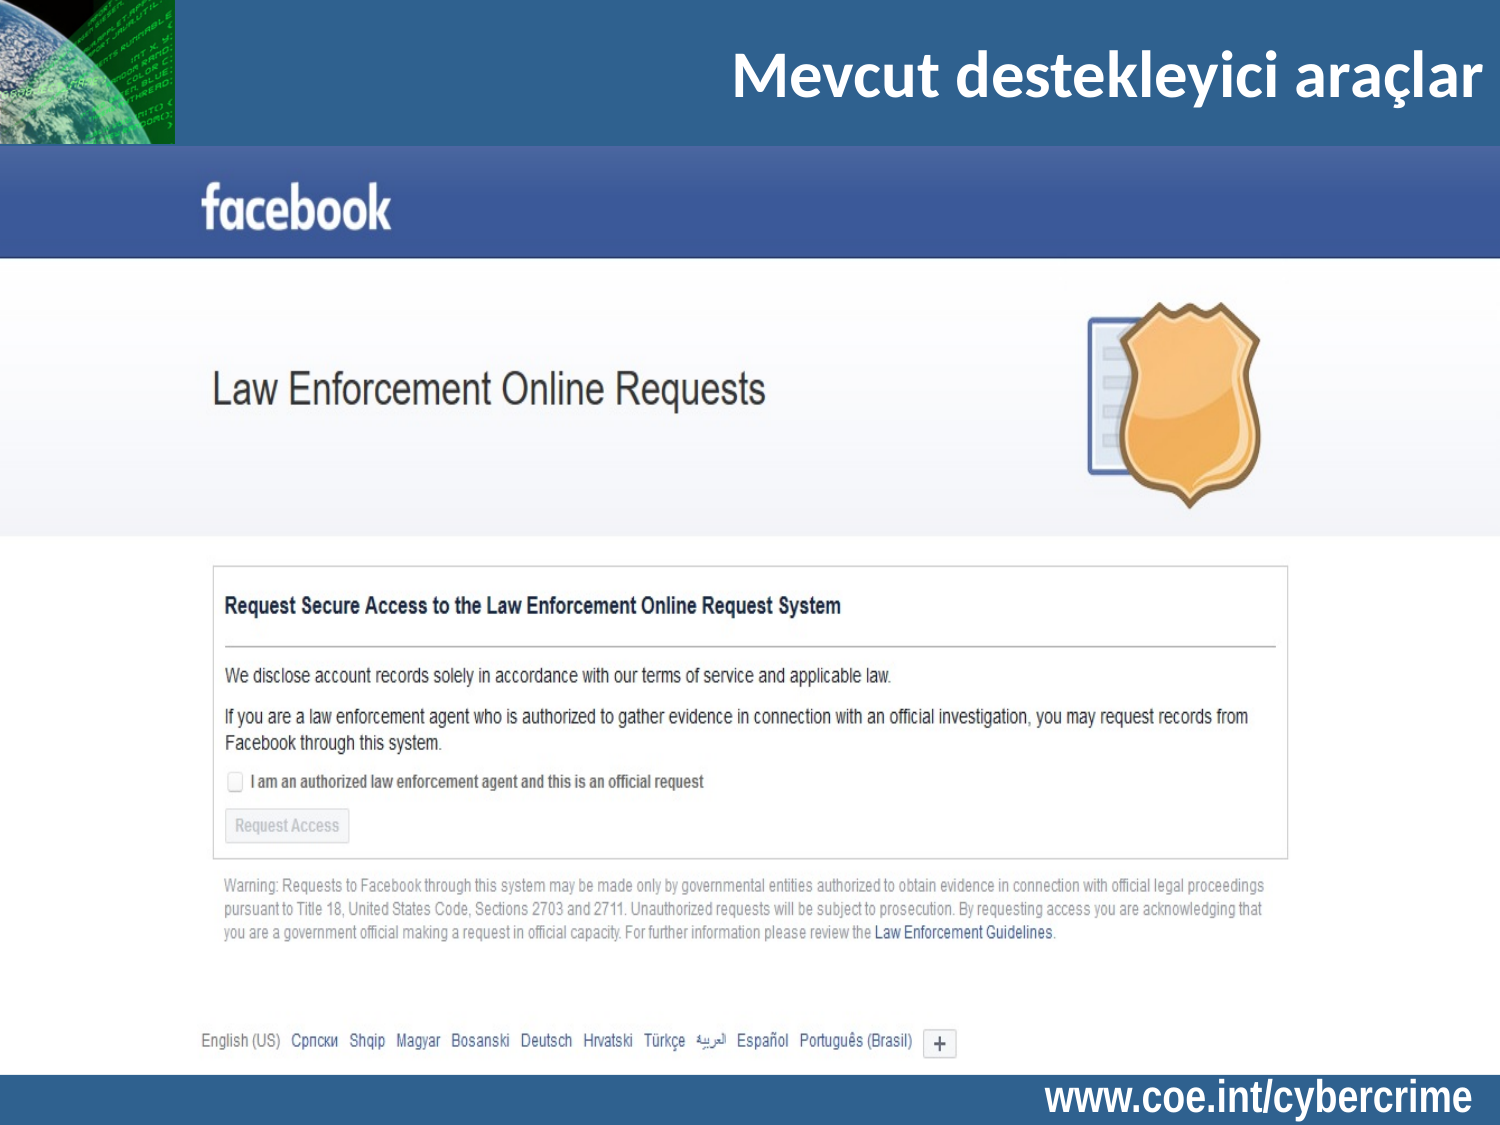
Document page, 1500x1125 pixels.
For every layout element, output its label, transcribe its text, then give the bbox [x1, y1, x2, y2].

text_box Mevcut destekleyici araçlar [179, 0, 1500, 146]
picture [0, 0, 175, 144]
text_box www.coe.int/cybercrime [1030, 1070, 1500, 1125]
picture [0, 146, 1500, 1064]
text_box [0, 1073, 1030, 1125]
